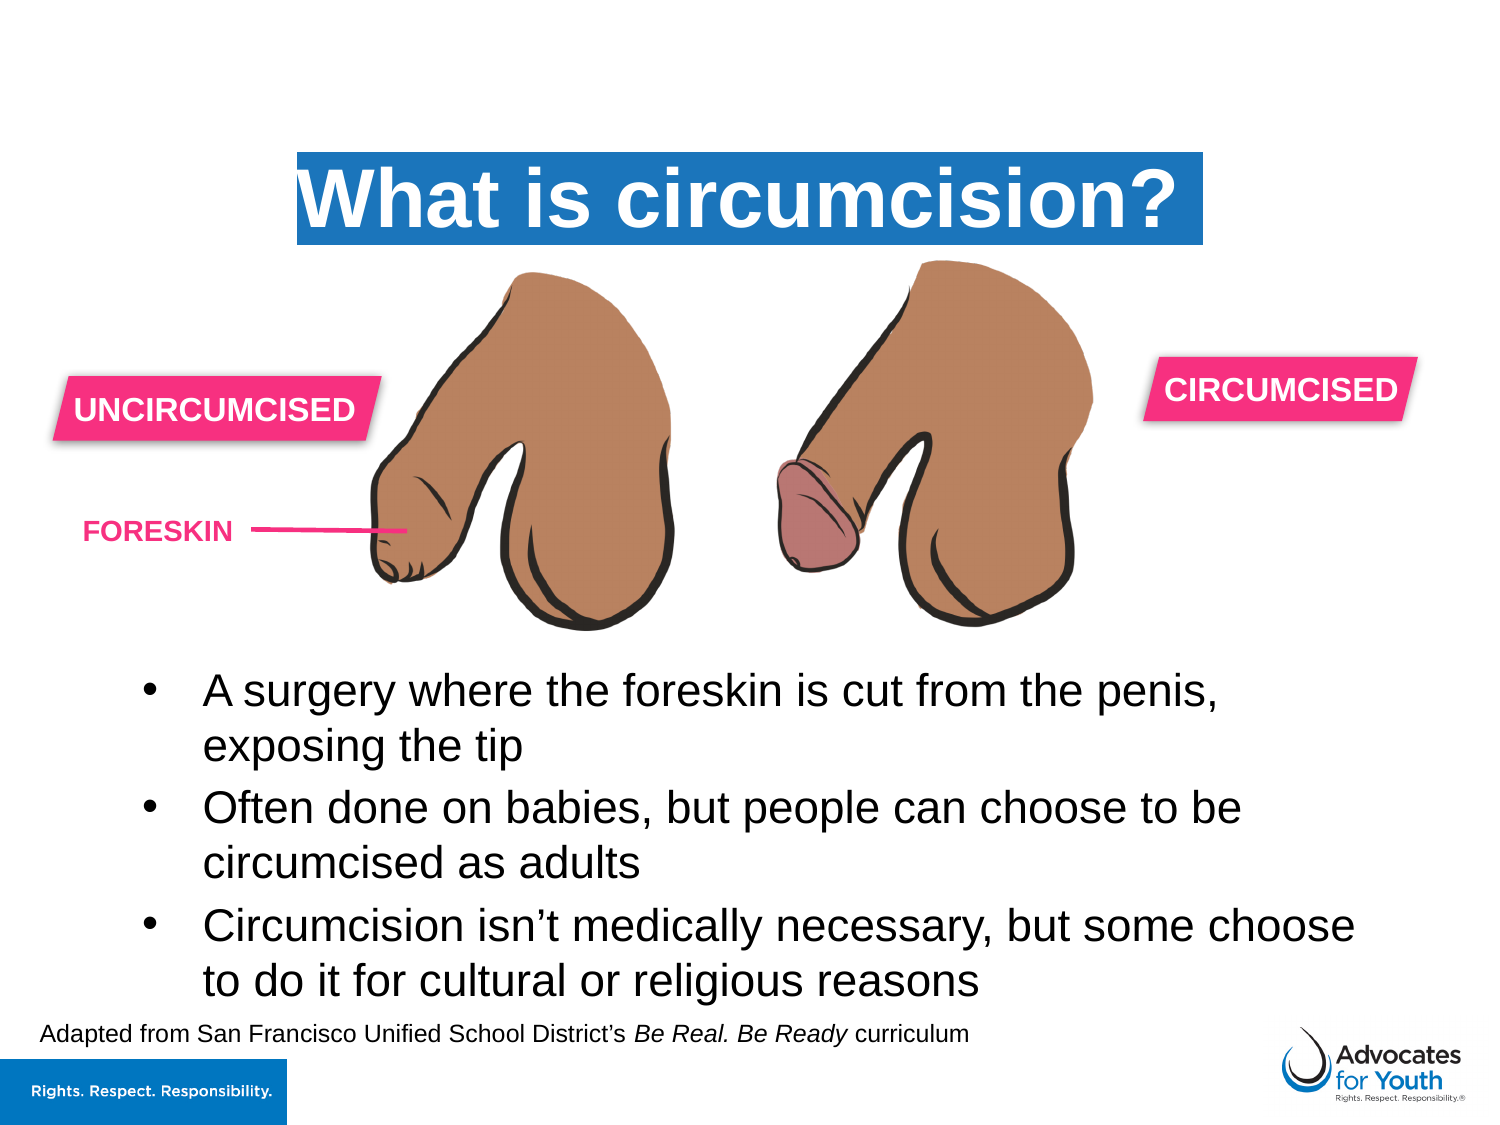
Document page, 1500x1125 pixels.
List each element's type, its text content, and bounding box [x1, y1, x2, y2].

text_box UNCIRCUMCISED [58, 373, 266, 443]
text_box CIRCUMCISED [1233, 353, 1418, 424]
text_box [52, 418, 58, 441]
picture [271, 234, 1229, 676]
title What is circumcision? [112, 99, 1388, 288]
text_box Adapted from San Francisco Unified School District’s Be Real. Be Ready curriculum [24, 1010, 1270, 1056]
picture [0, 1059, 287, 1125]
text_box FORESKIN [67, 497, 252, 563]
list A surgery where the foreskin is cut from the penis, exposing the tip Often done on babies, but people can choose to be circumcised as adults Circumcision isn’t medically necessary, but some choose to do it for cultural or religious reasons [112, 653, 1388, 1011]
picture [1263, 1015, 1489, 1117]
